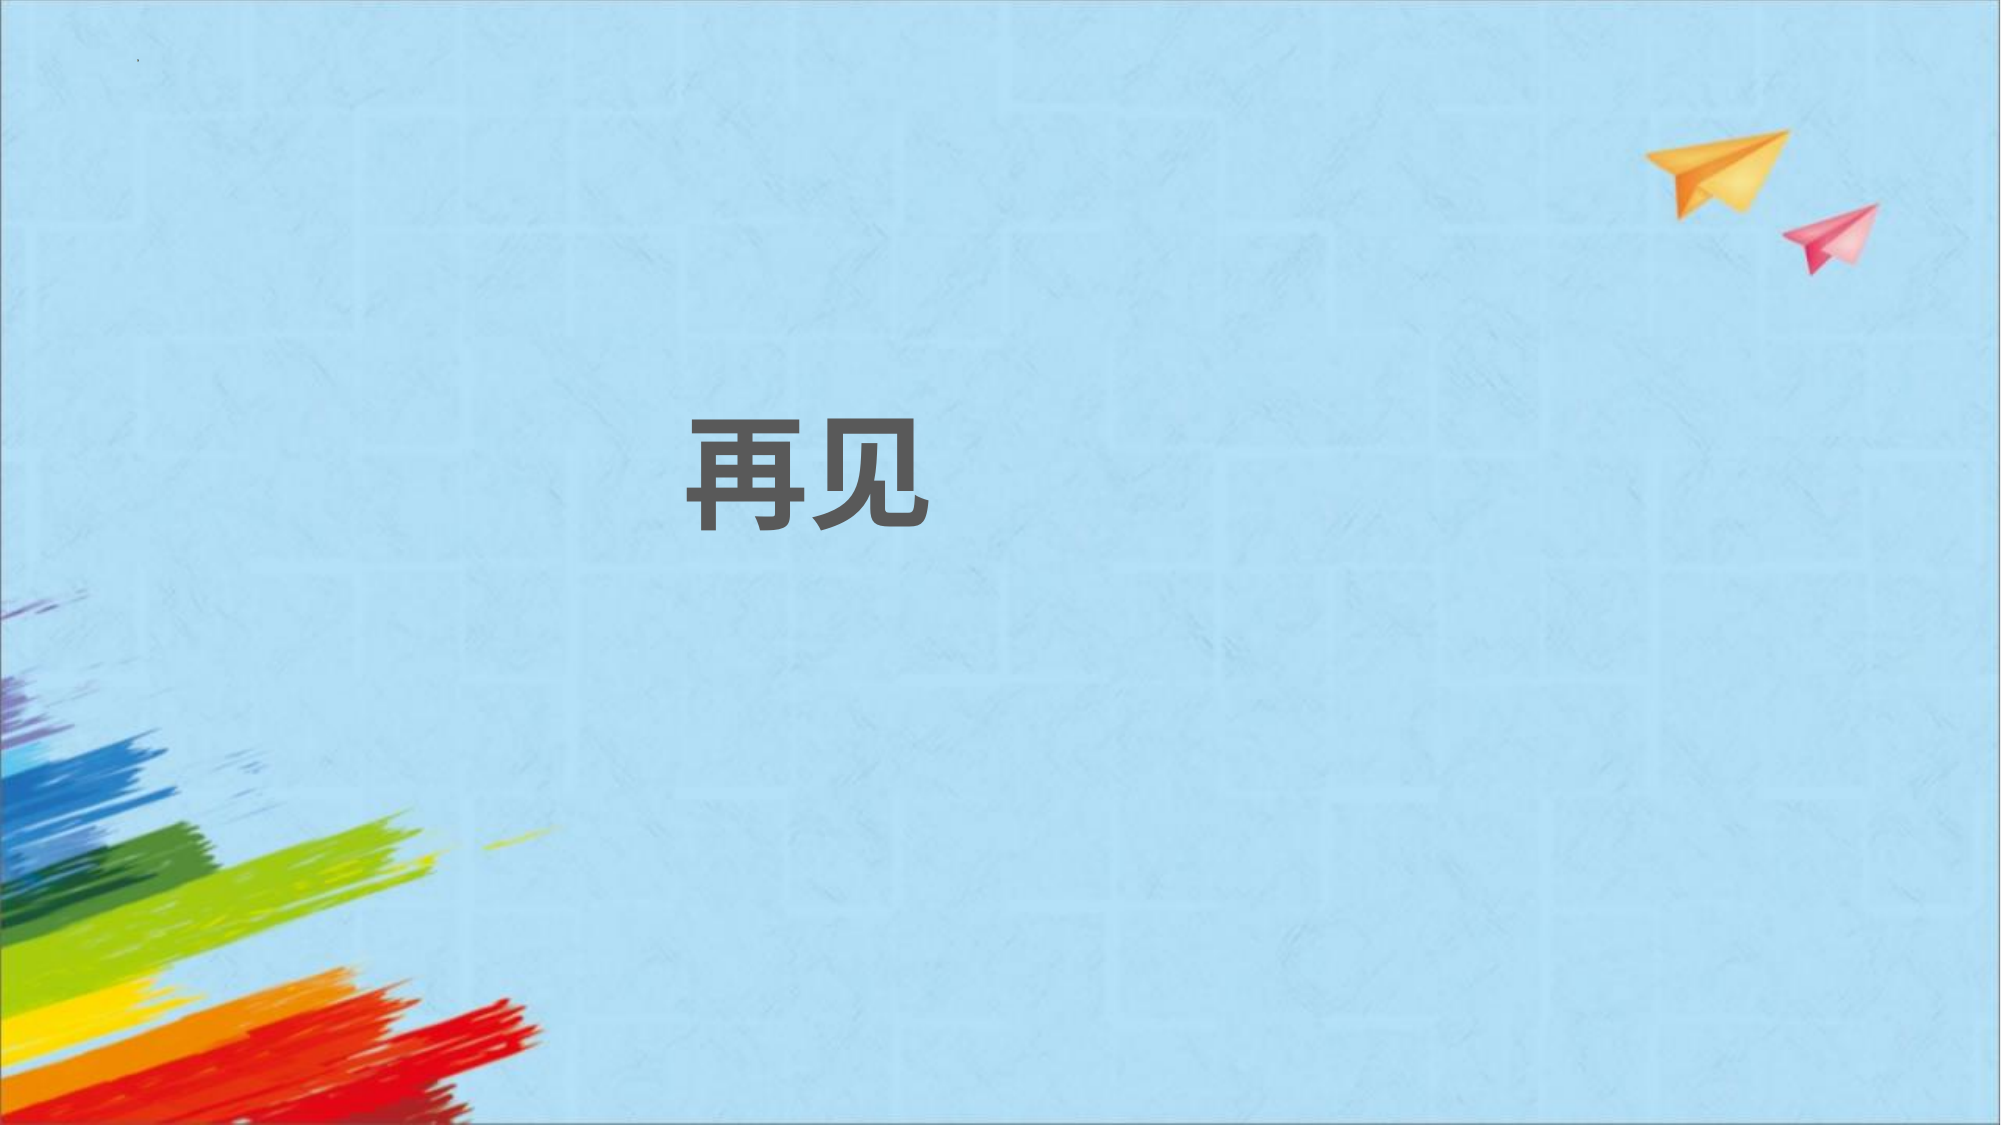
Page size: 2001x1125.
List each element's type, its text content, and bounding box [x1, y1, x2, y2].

picture [0, 0, 2001, 1125]
title 再见 [249, 363, 1368, 576]
